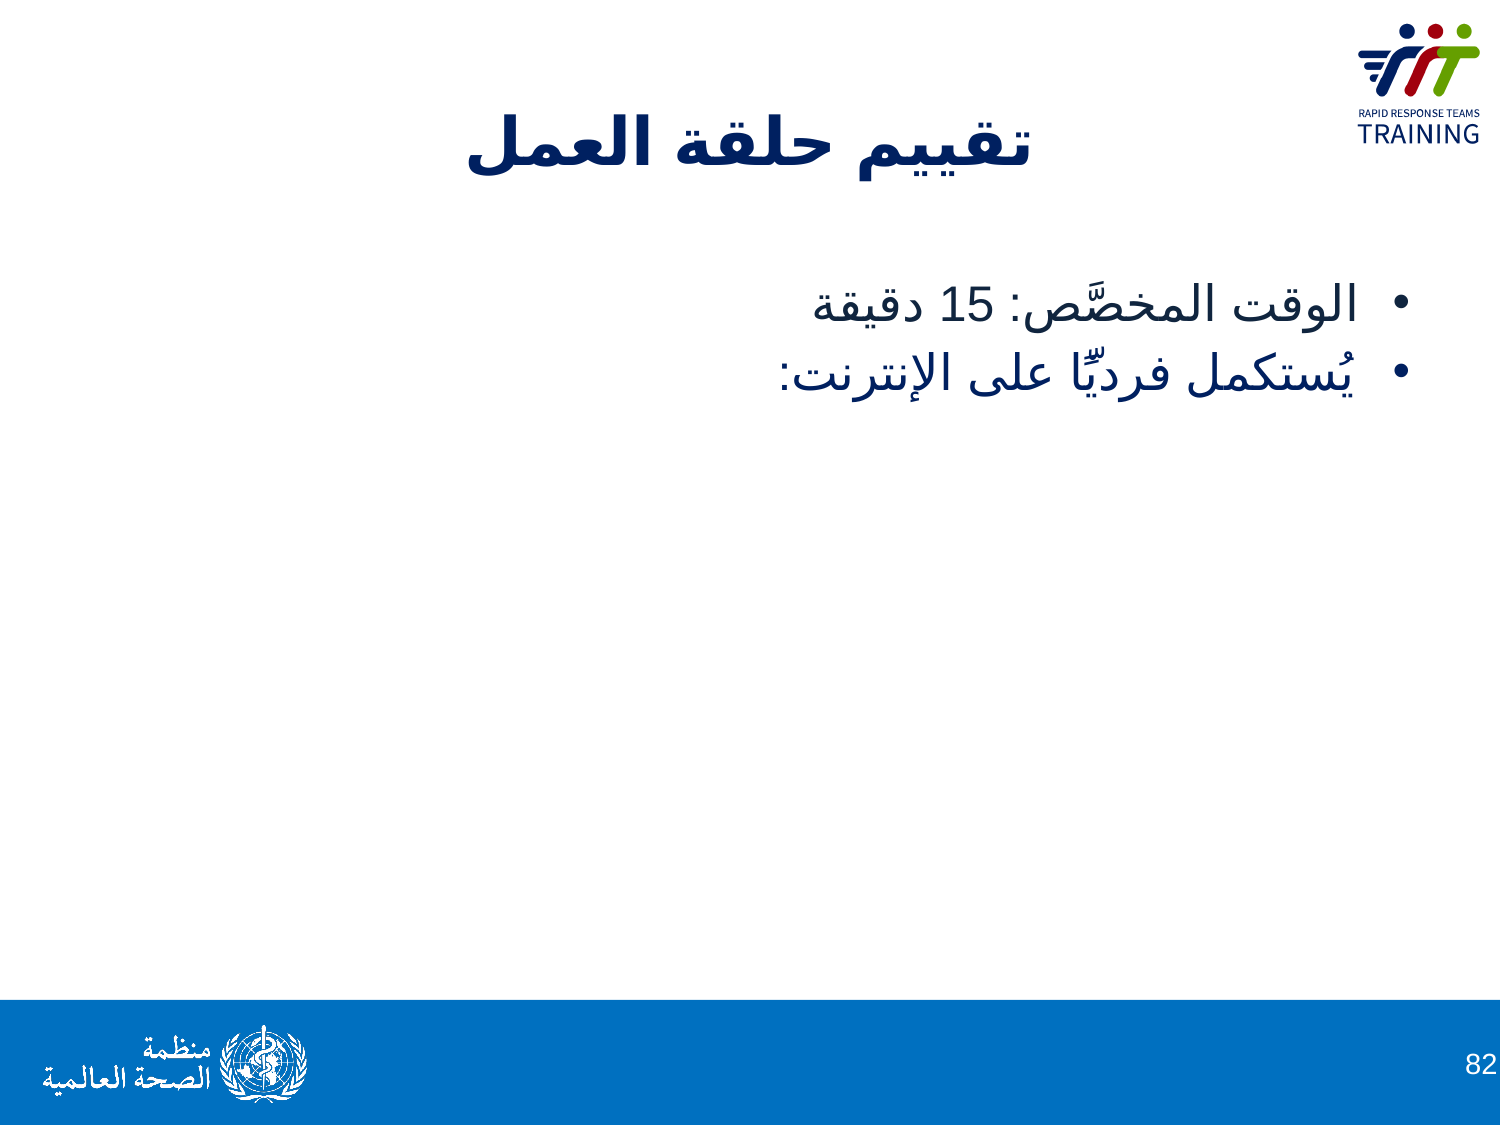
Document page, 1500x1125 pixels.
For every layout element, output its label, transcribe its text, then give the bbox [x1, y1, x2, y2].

picture [43, 1025, 307, 1103]
title تقييم حلقة العمل [75, 45, 1425, 233]
picture [1357, 23, 1480, 144]
list الوقت المخصَّص: 15 دقيقة يُستكمل فرديًّا على الإنترنت: [75, 255, 1425, 971]
